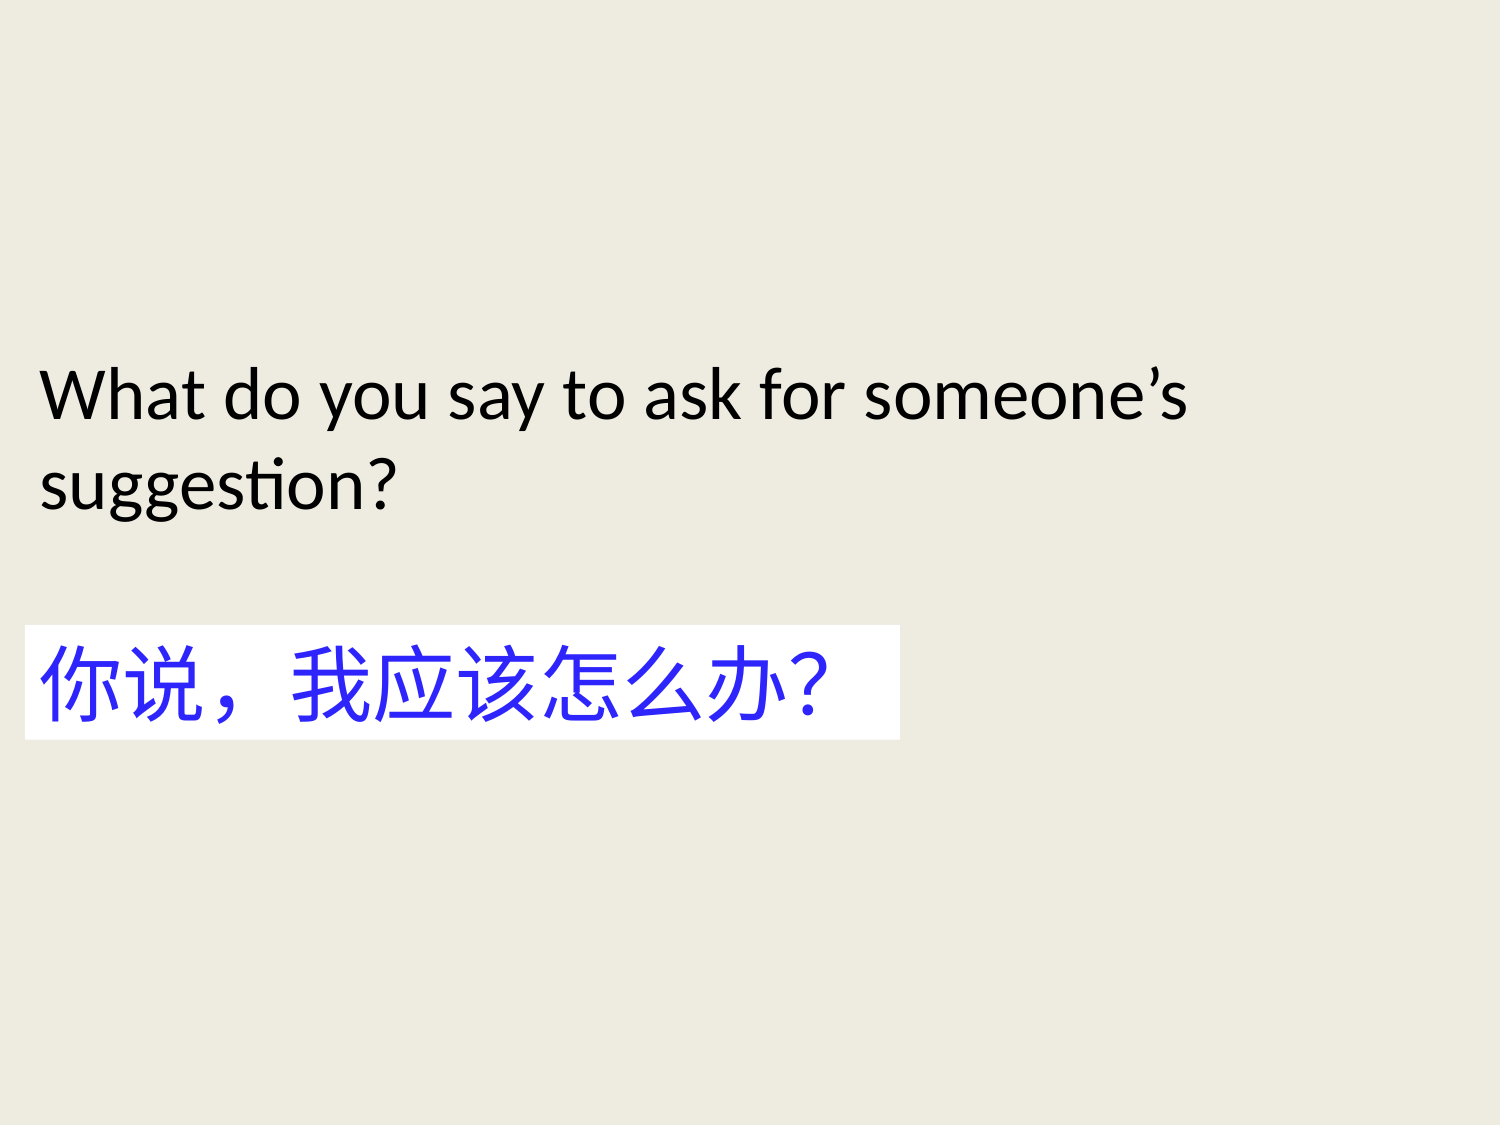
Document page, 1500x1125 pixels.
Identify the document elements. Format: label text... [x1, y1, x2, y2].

text_box What do you say to ask for someone’s suggestion? [24, 337, 1275, 668]
text_box 你说，我应该怎么办？ [24, 624, 900, 740]
